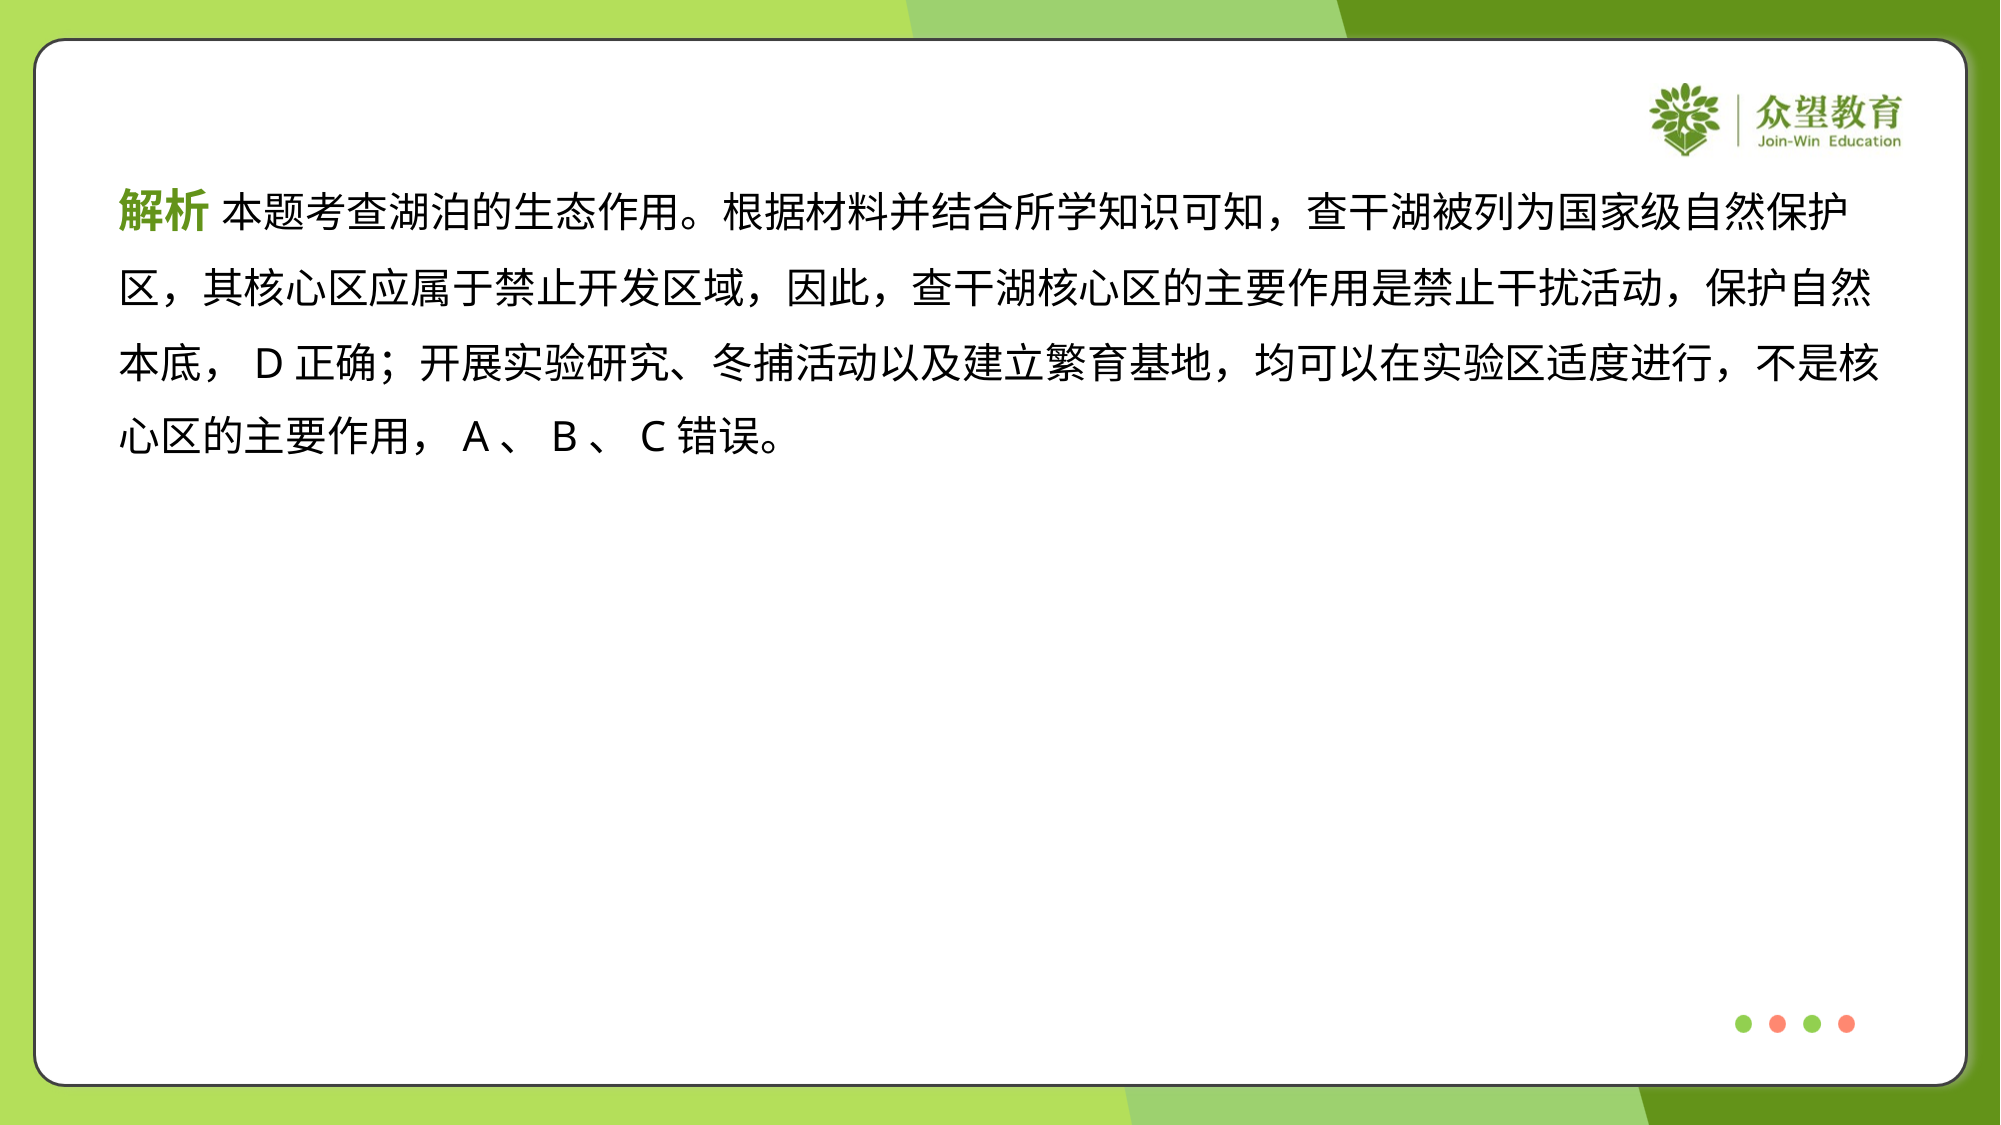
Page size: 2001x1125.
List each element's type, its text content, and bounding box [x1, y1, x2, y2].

text_box 解析 本题考查湖泊的生态作用。根据材料并结合所学知识可知，查干湖被列为国家级自然保护 区，其核心区应属于禁止开发区域，因此，查干湖核心区的主要作用是禁止干扰活动，保护自然 本底，D正确；开展实验研究、冬捕活动以及建立繁育基地，均可以在实验区适度进行，不是核 心区的主要作用，A、B、C错误。 [118, 159, 1883, 452]
picture [0, 0, 2000, 1125]
